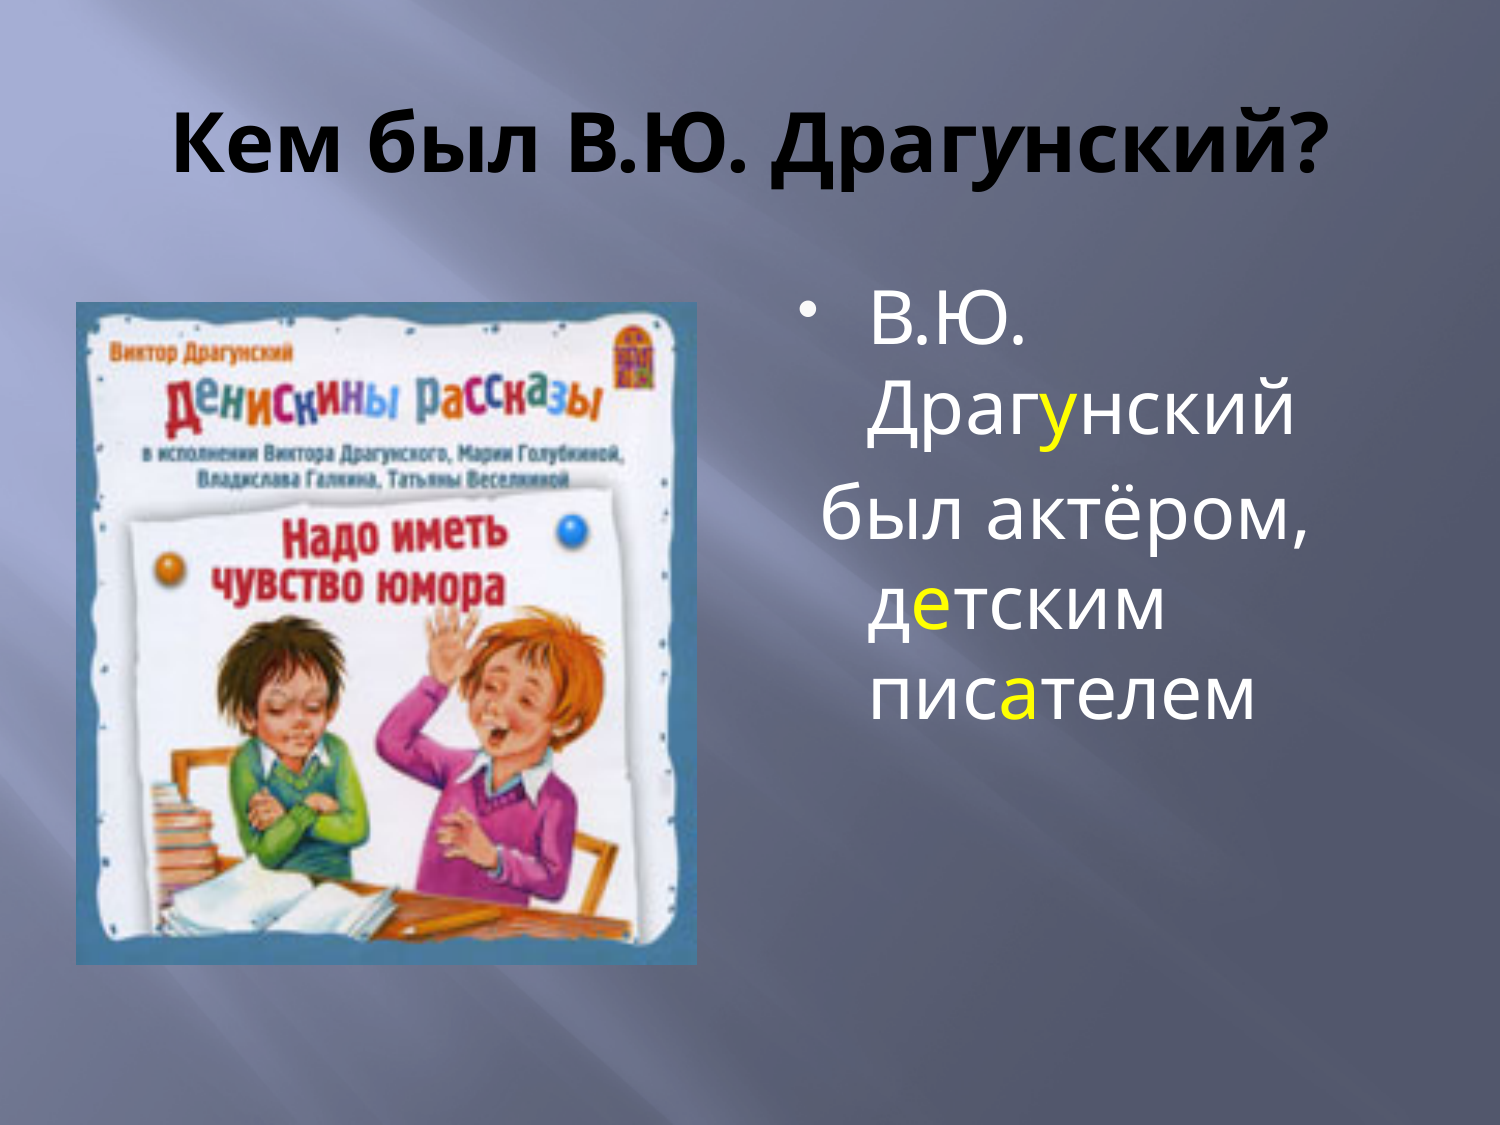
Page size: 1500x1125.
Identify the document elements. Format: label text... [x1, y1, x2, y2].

list В.Ю. Драгунский был актёром, детским писателем [762, 262, 1425, 1005]
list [76, 302, 697, 965]
title Кем был В.Ю. Драгунский? [75, 45, 1425, 233]
